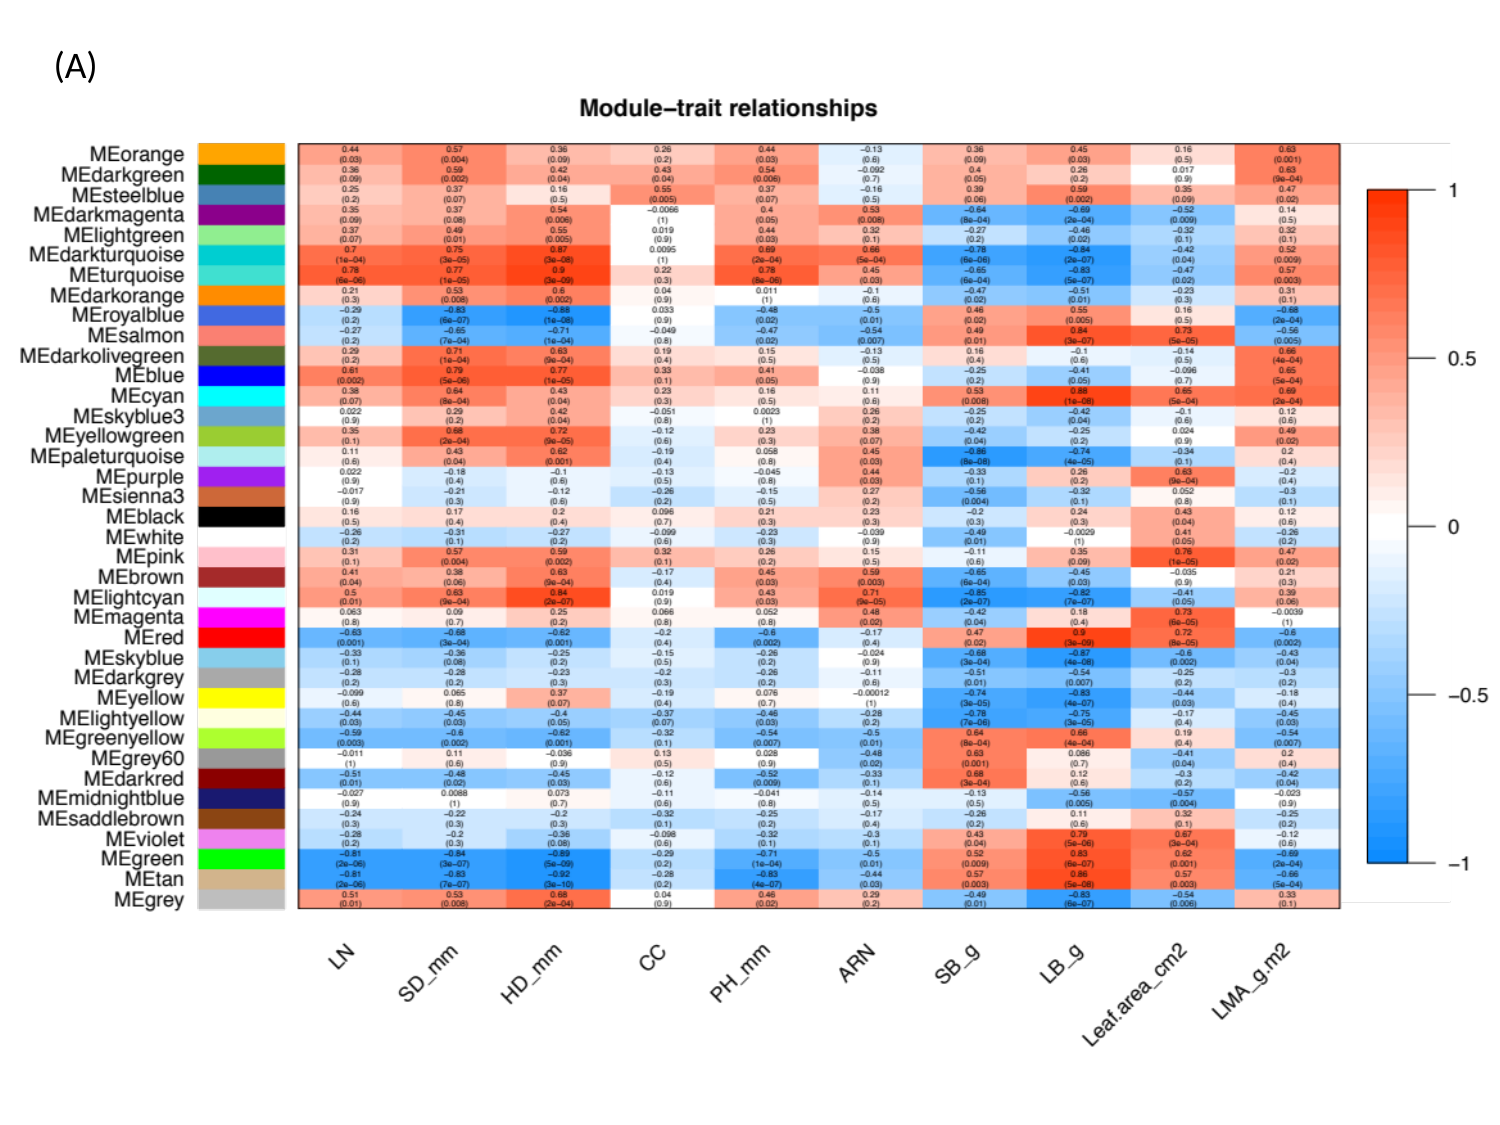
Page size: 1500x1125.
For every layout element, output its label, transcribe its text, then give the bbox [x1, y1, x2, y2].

text_box (A) [38, 33, 113, 70]
picture [9, 70, 1491, 1054]
